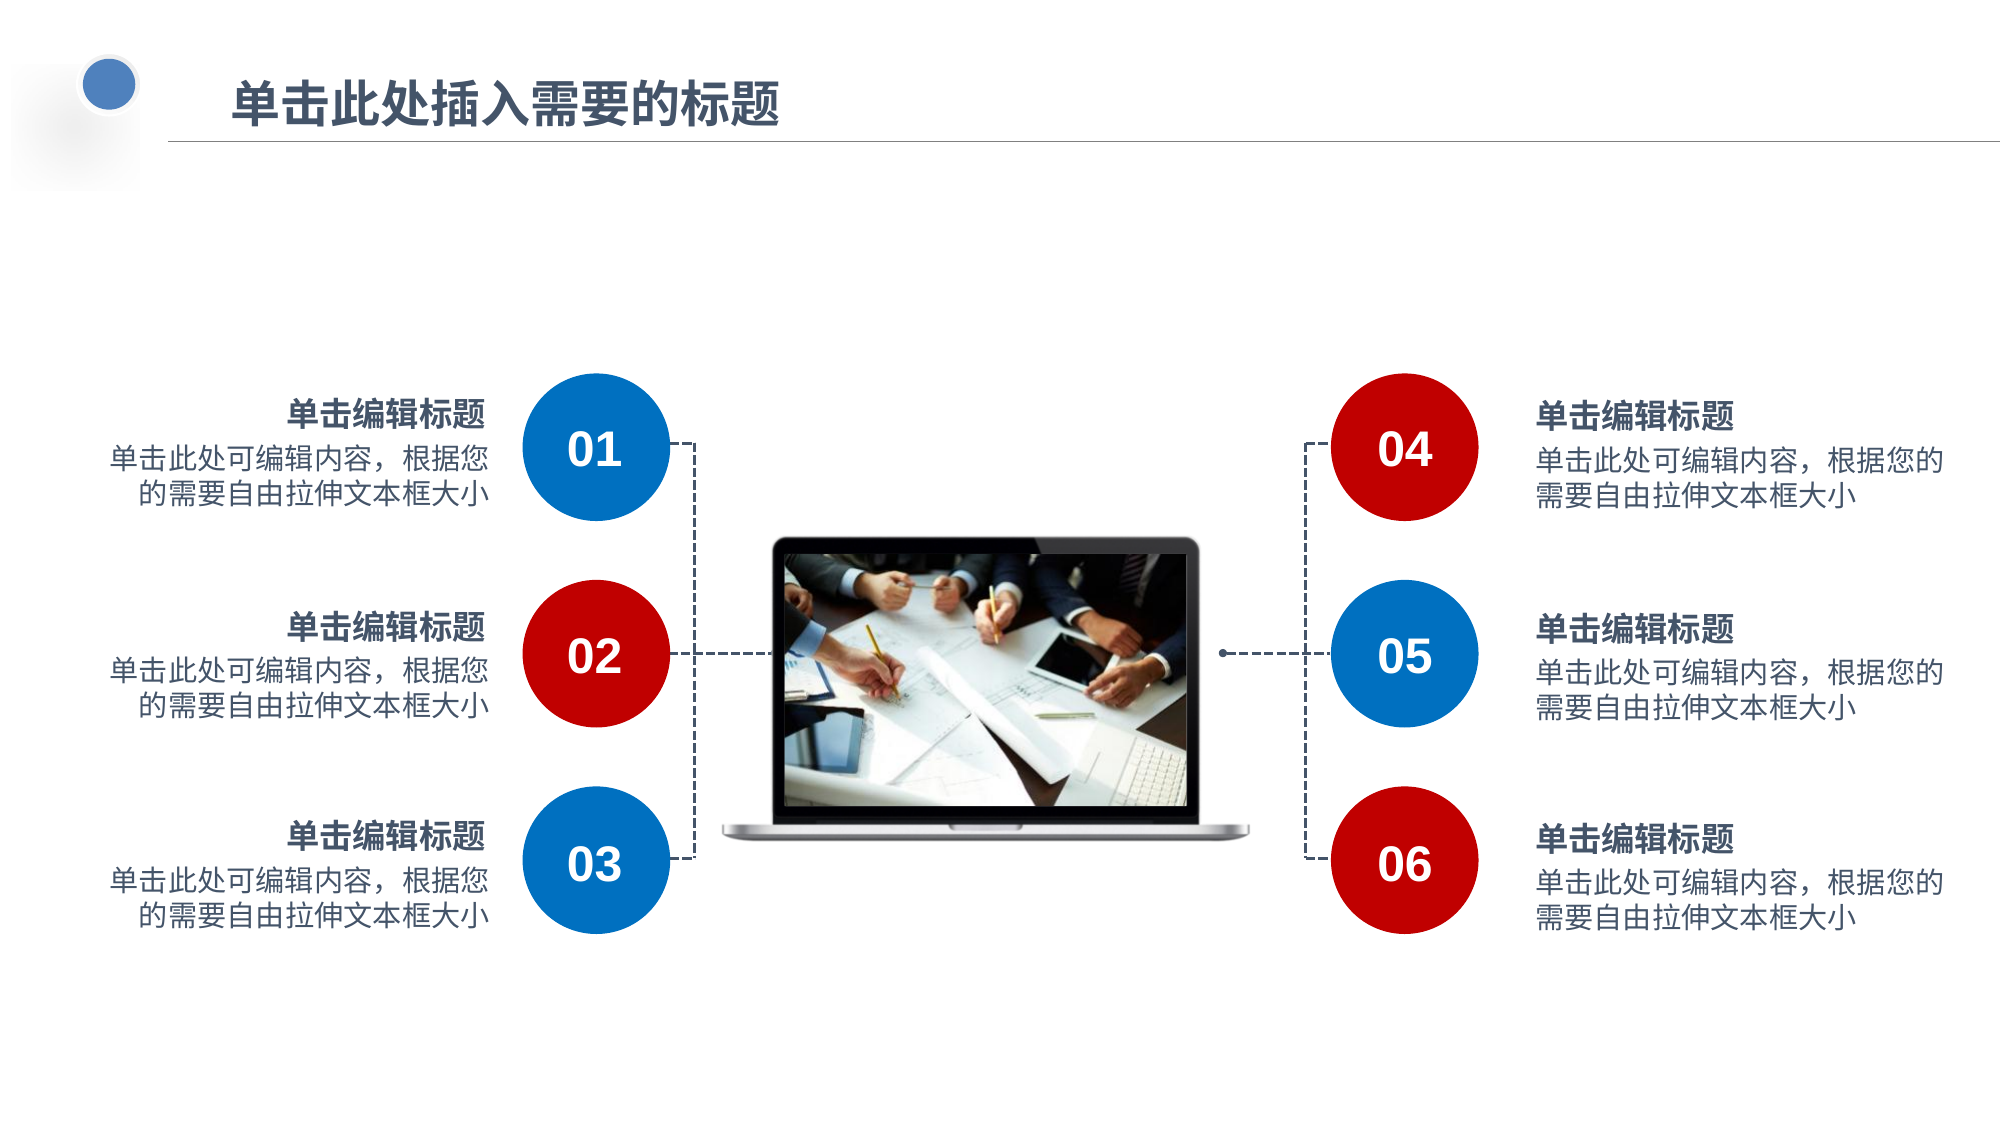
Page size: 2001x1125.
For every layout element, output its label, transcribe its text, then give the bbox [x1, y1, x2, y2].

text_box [667, 442, 776, 859]
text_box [1330, 373, 1957, 522]
title 单击此处插入需要的标题 [157, 61, 853, 144]
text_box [83, 786, 671, 935]
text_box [1222, 442, 1331, 859]
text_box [1330, 786, 1957, 936]
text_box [83, 579, 671, 728]
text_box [83, 373, 671, 522]
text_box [699, 512, 1281, 864]
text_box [1330, 579, 1957, 728]
